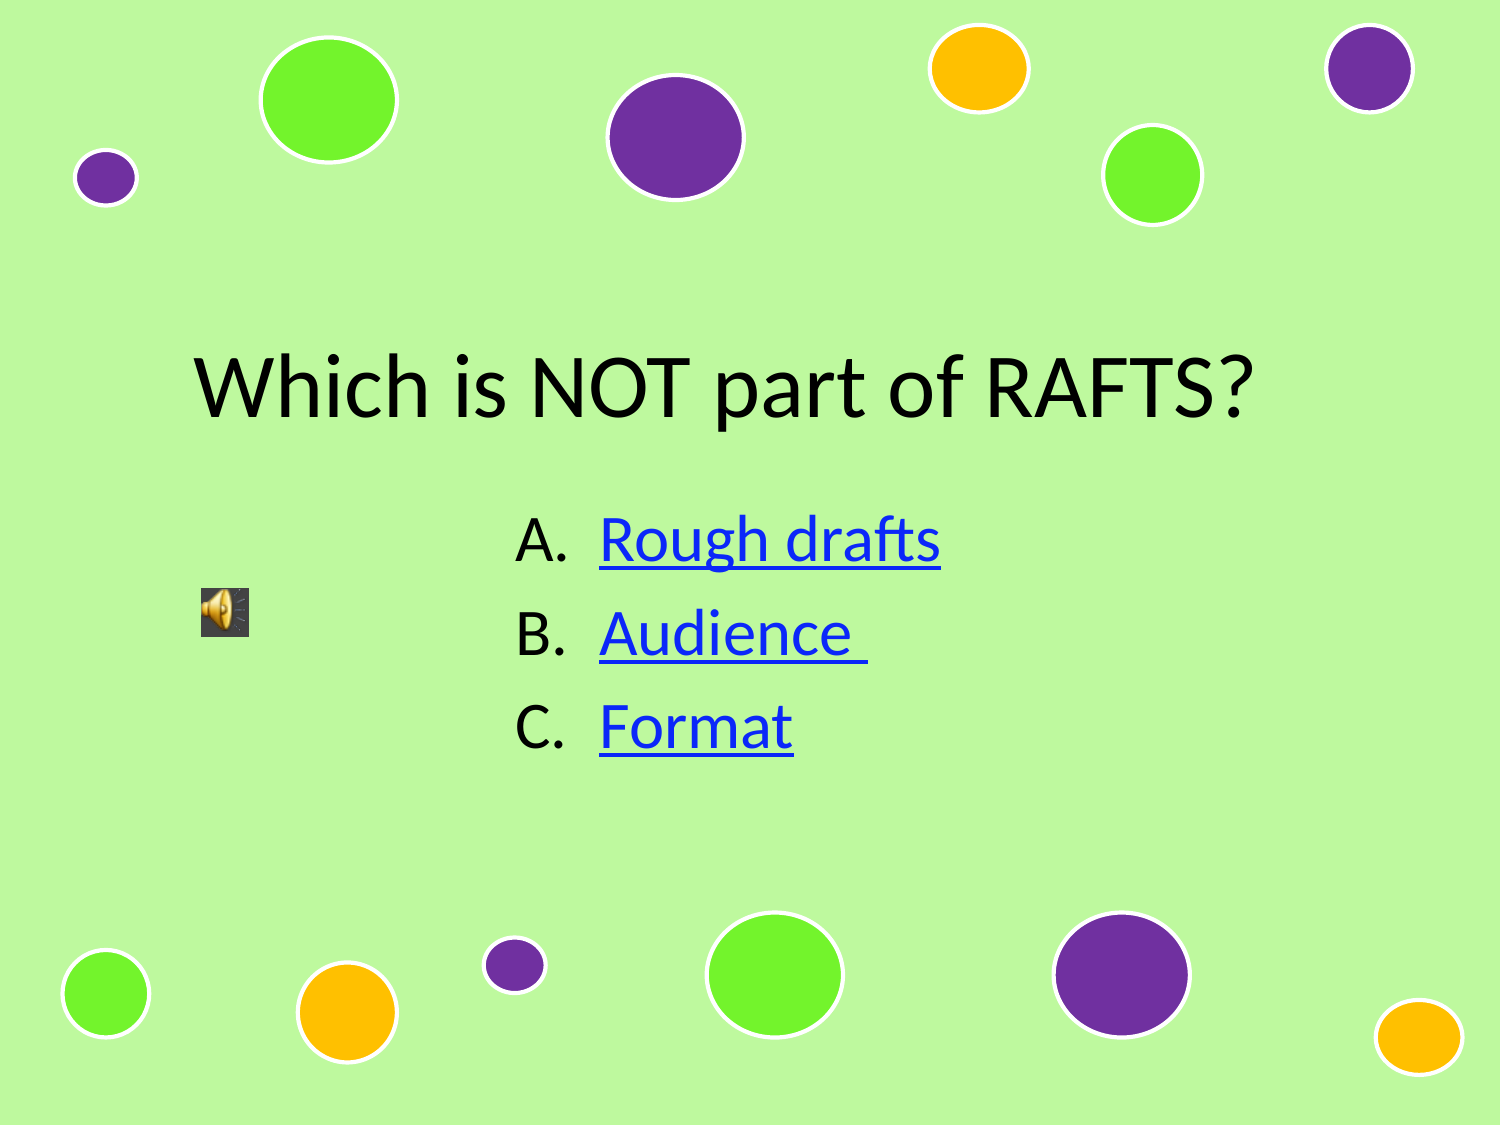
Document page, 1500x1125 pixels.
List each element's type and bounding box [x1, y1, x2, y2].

text_box [62, 24, 1463, 1076]
picture [199, 587, 251, 638]
